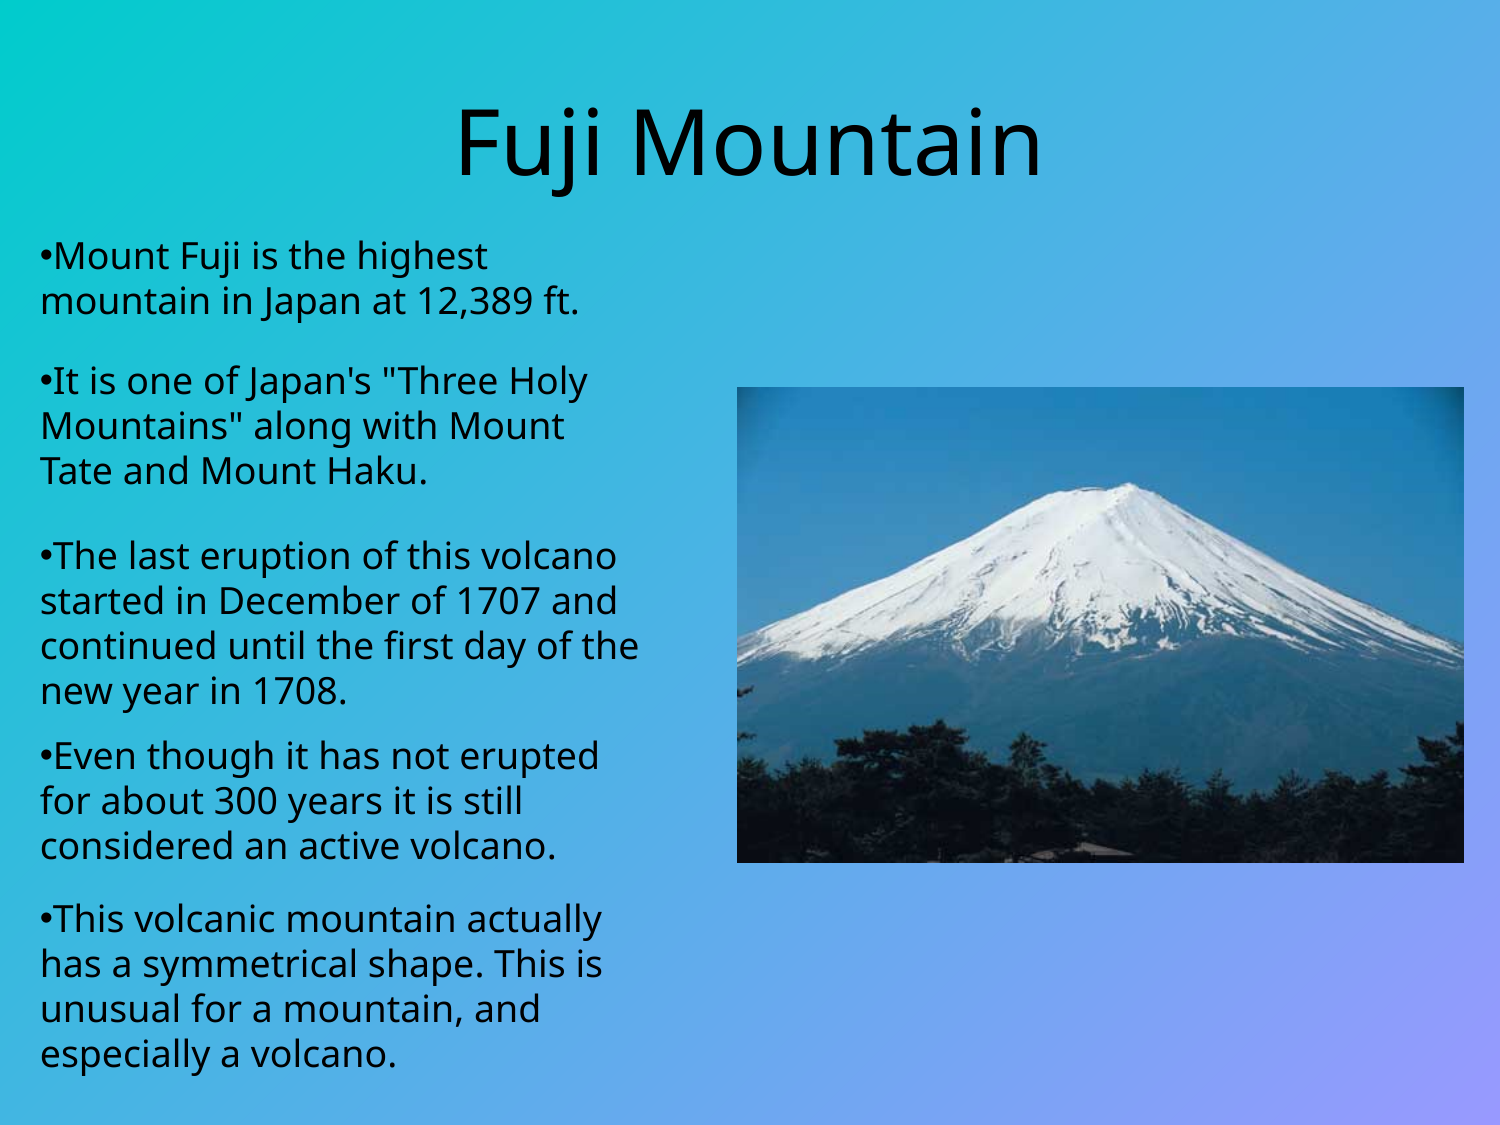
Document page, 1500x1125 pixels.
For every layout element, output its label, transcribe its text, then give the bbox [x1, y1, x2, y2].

text_box This volcanic mountain actually has a symmetrical shape. This is unusual for a mountain, and especially a volcano. [24, 887, 675, 1083]
text_box Even though it has not erupted for about 300 years it is still considered an active volcano. [24, 724, 675, 875]
text_box The last eruption of this volcano started in December of 1707 and continued until the first day of the new year in 1708. [24, 524, 675, 720]
title Fuji Mountain [75, 45, 1425, 233]
text_box Mount Fuji is the highest mountain in Japan at 12,389 ft. [24, 224, 675, 330]
text_box It is one of Japan's "Three Holy Mountains" along with Mount Tate and Mount Haku. [24, 349, 650, 500]
picture [737, 387, 1464, 863]
